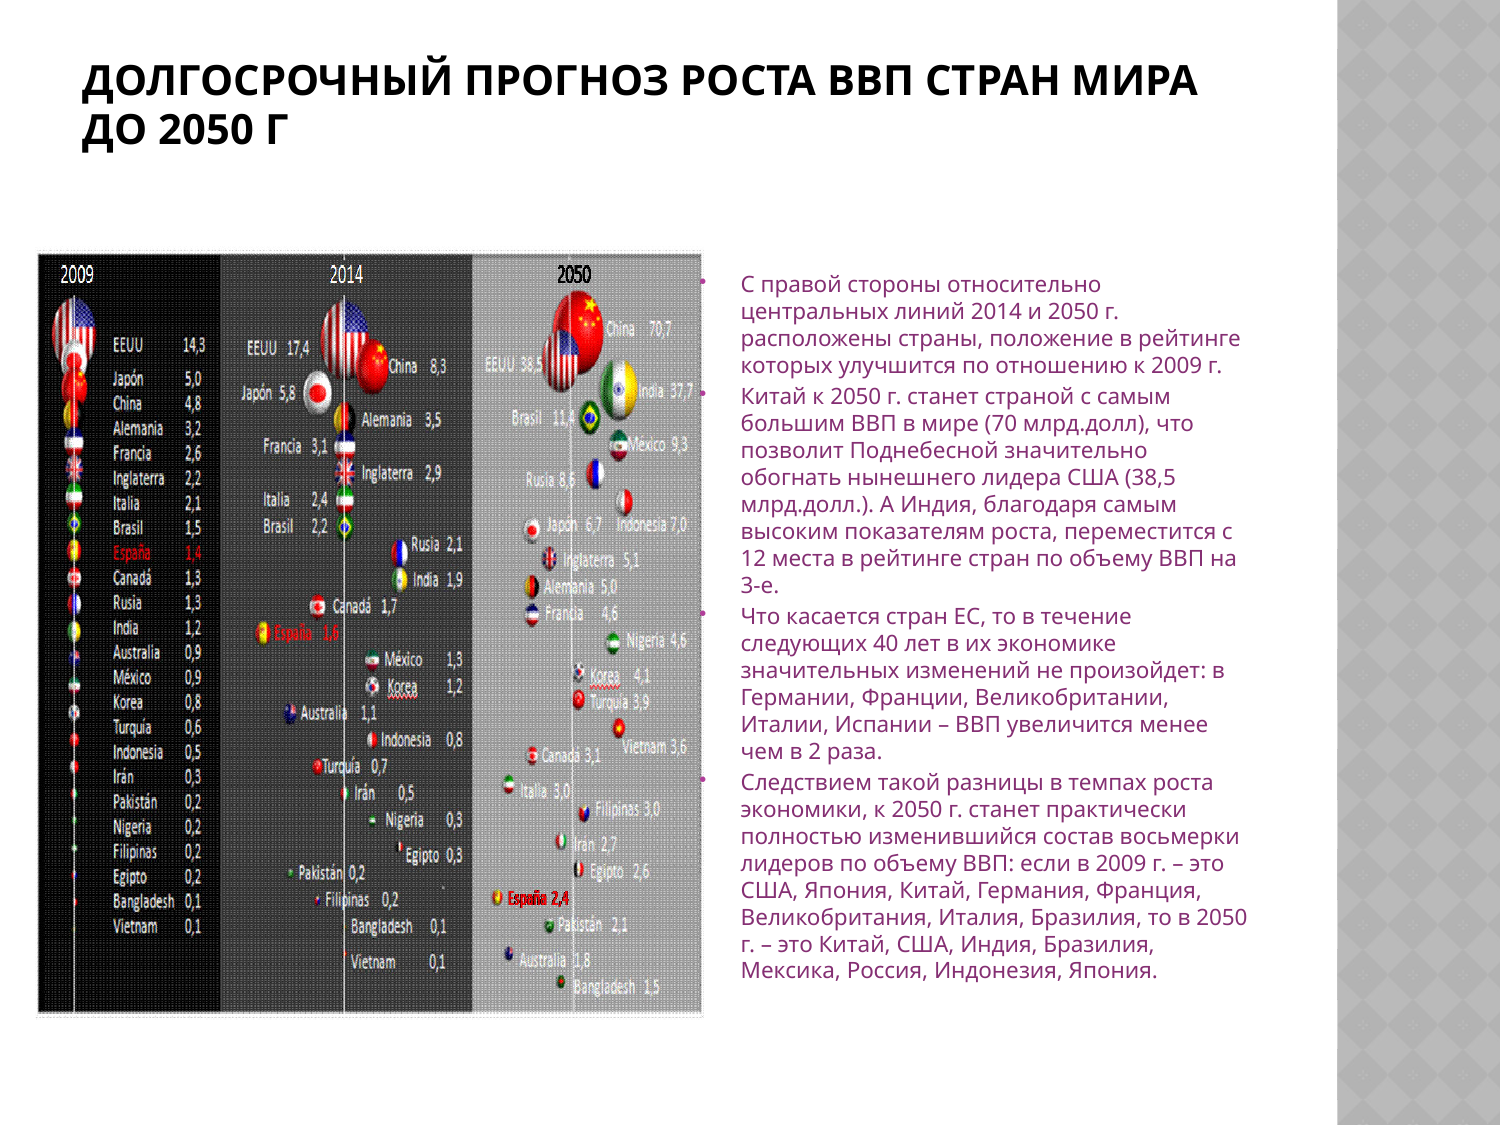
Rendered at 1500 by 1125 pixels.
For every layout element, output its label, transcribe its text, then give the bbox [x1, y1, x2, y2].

title Долгосрочный прогноз роста ВВП стран мира до 2050 г [75, 52, 1263, 240]
list С правой стороны относительно центральных линий 2014 и 2050 г. расположены страны, положение в рейтинге которых улучшится по отношению к 2009 г. Китай к 2050 г. станет страной с самым большим ВВП в мире (70 млрд.долл), что позволит Поднебесной значительно обогнать нынешнего лидера США (38,5 млрд.долл.). А Индия, благодаря самым высоким показателям роста, переместится с 12 места в рейтинге стран по объему ВВП на 3-е. Что касается стран ЕС, то в течение следующих 40 лет в их экономике значительных изменений не произойдет: в Германии, Франции, Великобритании, Италии, Испании – ВВП увеличится менее чем в 2 раза. Следствием такой разницы в темпах роста экономики, к 2050 г. станет практически полностью изменившийся состав восьмерки лидеров по объему ВВП: если в 2009 г. – это США, Япония, Китай, Германия, Франция, Великобритания, Италия, Бразилия, то в 2050 г. – это Китай, США, Индия, Бразилия, Мексика, Россия, Индонезия, Япония. [709, 262, 1263, 1005]
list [34, 245, 704, 1020]
